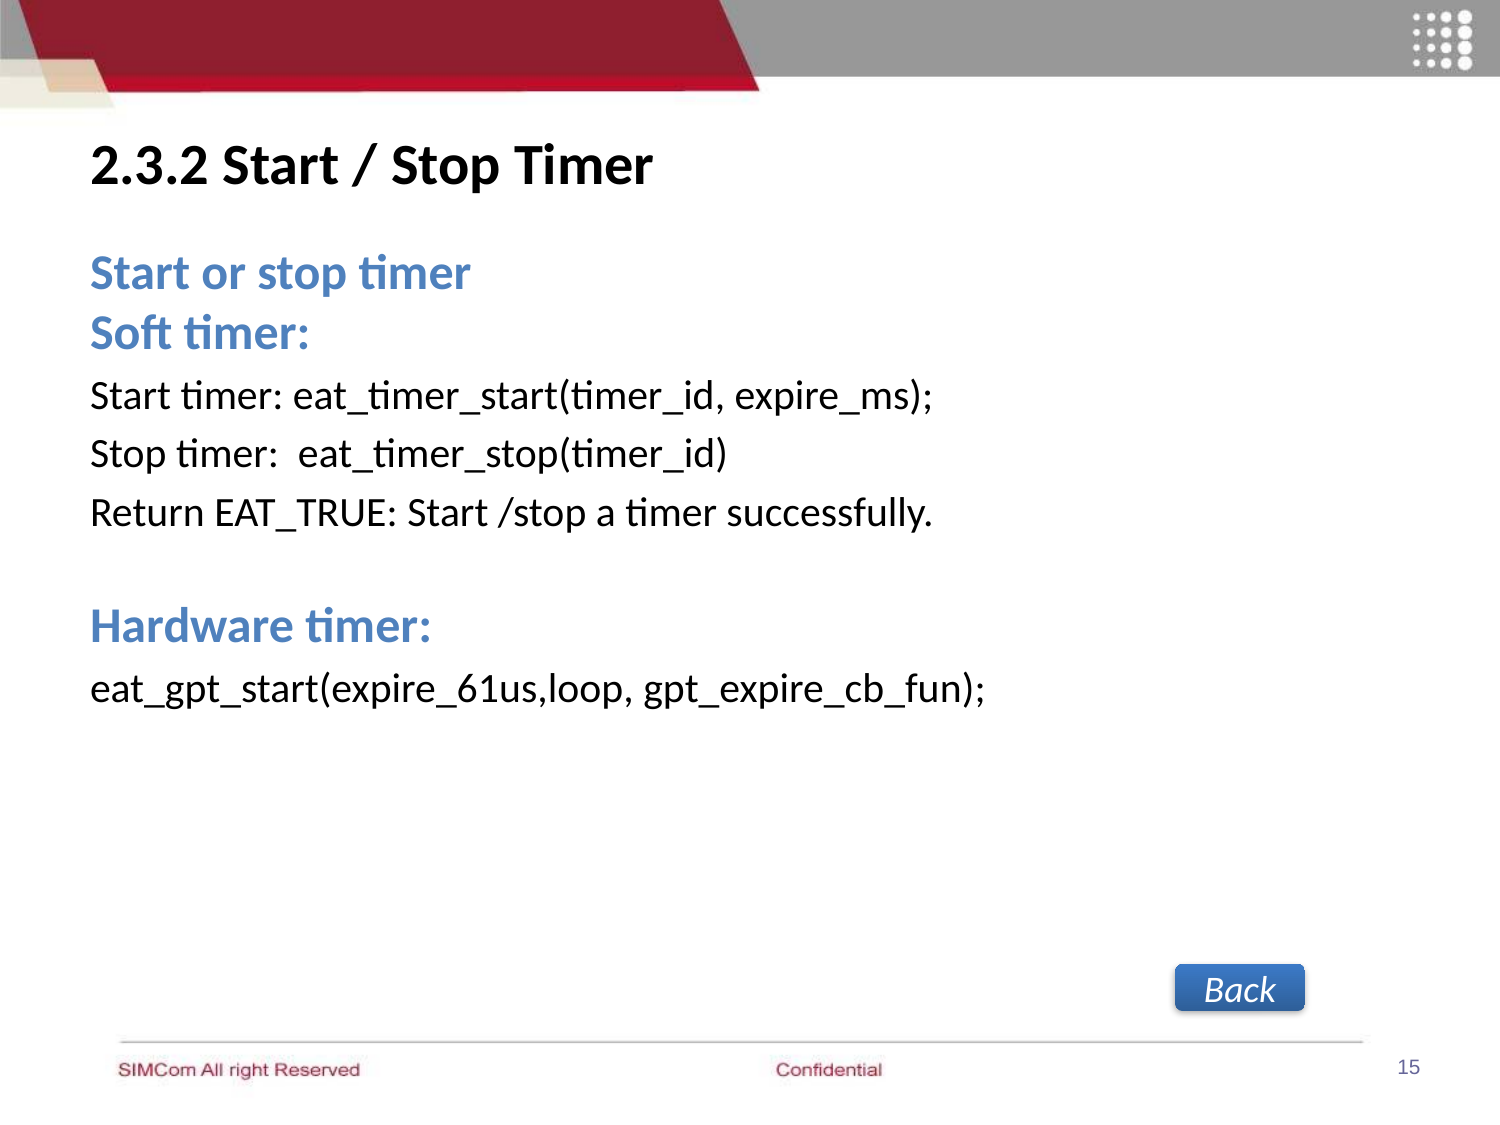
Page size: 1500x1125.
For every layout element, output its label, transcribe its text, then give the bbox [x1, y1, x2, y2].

picture [0, 0, 1500, 1125]
title 2.3.2 Start / Stop Timer [74, 89, 1426, 231]
text_box Back [1175, 964, 1306, 1012]
list Start or stop timer Soft timer: Start timer: eat_timer_start(timer_id, expire_ms); Stop timer: eat_timer_stop(timer_id) Return EAT_TRUE: Start /stop a timer successfully. Hardware timer: eat_gpt_start(expire_61us,loop, gpt_expire_cb_fun); [74, 231, 1426, 1036]
